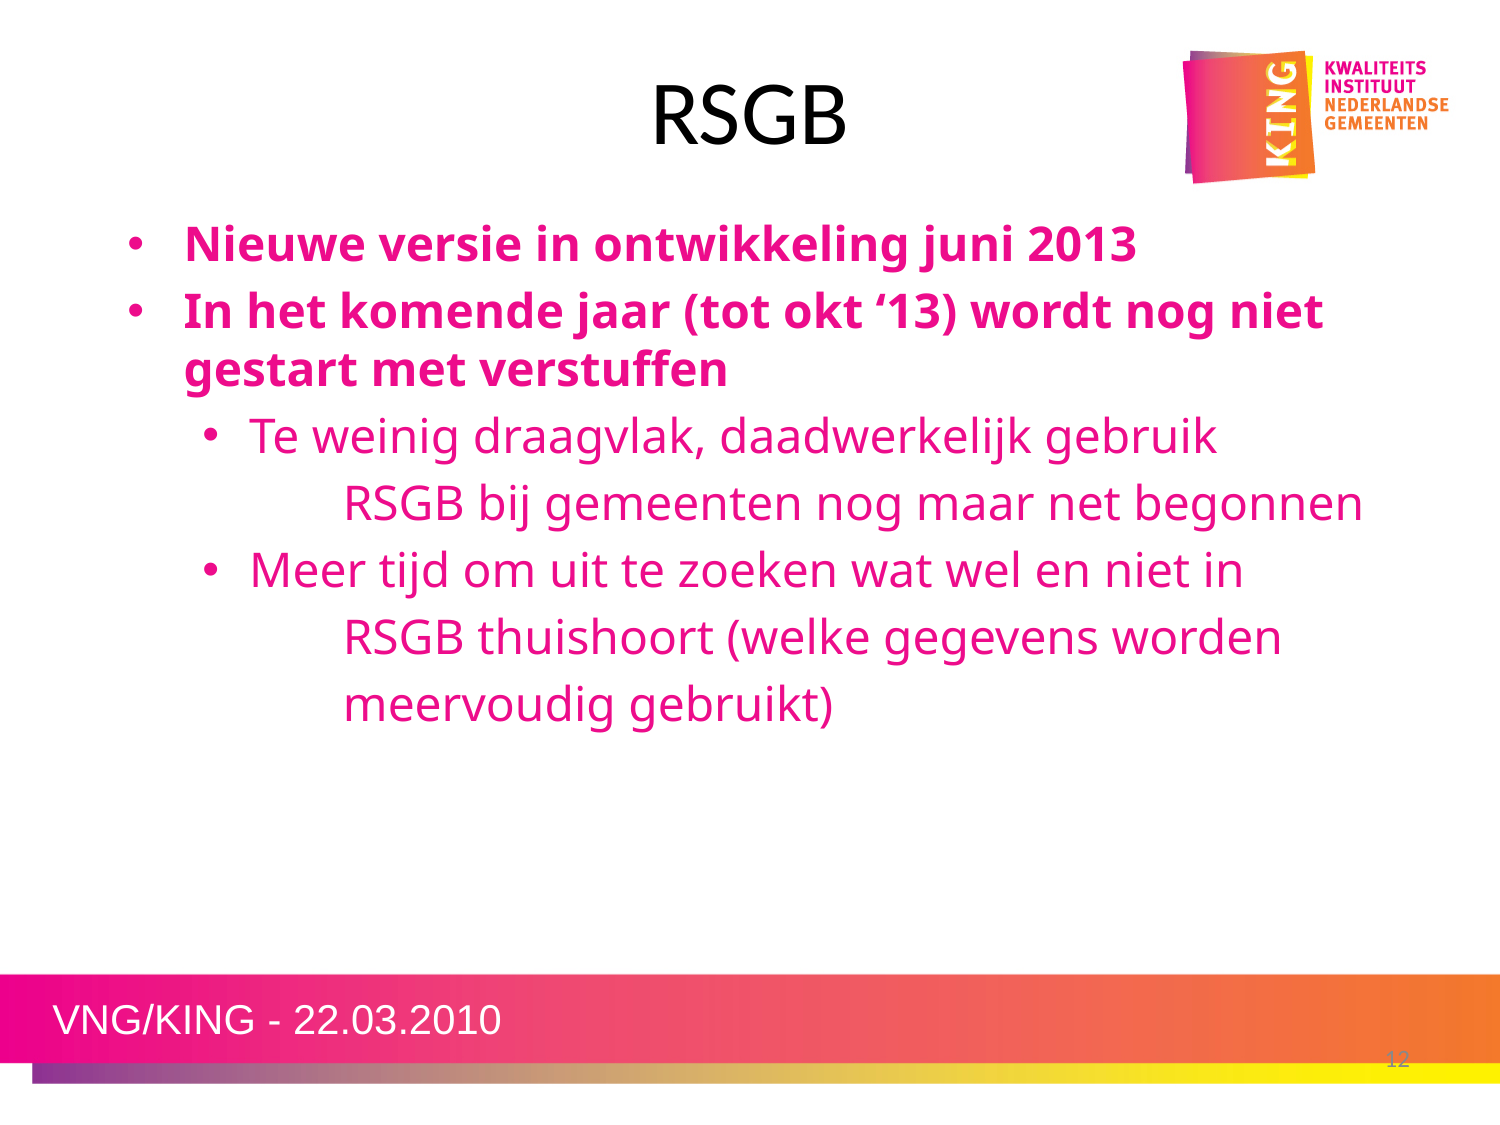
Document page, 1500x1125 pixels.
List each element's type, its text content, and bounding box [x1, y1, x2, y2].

picture [0, 0, 1500, 1125]
title RSGB [75, 45, 1425, 233]
list Nieuwe versie in ontwikkeling juni 2013 In het komende jaar (tot okt ‘13) wordt nog niet gestart met verstuffen Te weinig draagvlak, daadwerkelijk gebruik RSGB bij gemeenten nog maar net begonnen Meer tijd om uit te zoeken wat wel en niet in RSGB thuishoort (welke gegevens worden meervoudig gebruikt) [112, 206, 1500, 949]
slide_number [37, 971, 988, 1064]
slide_number 12 [1074, 1042, 1425, 1103]
